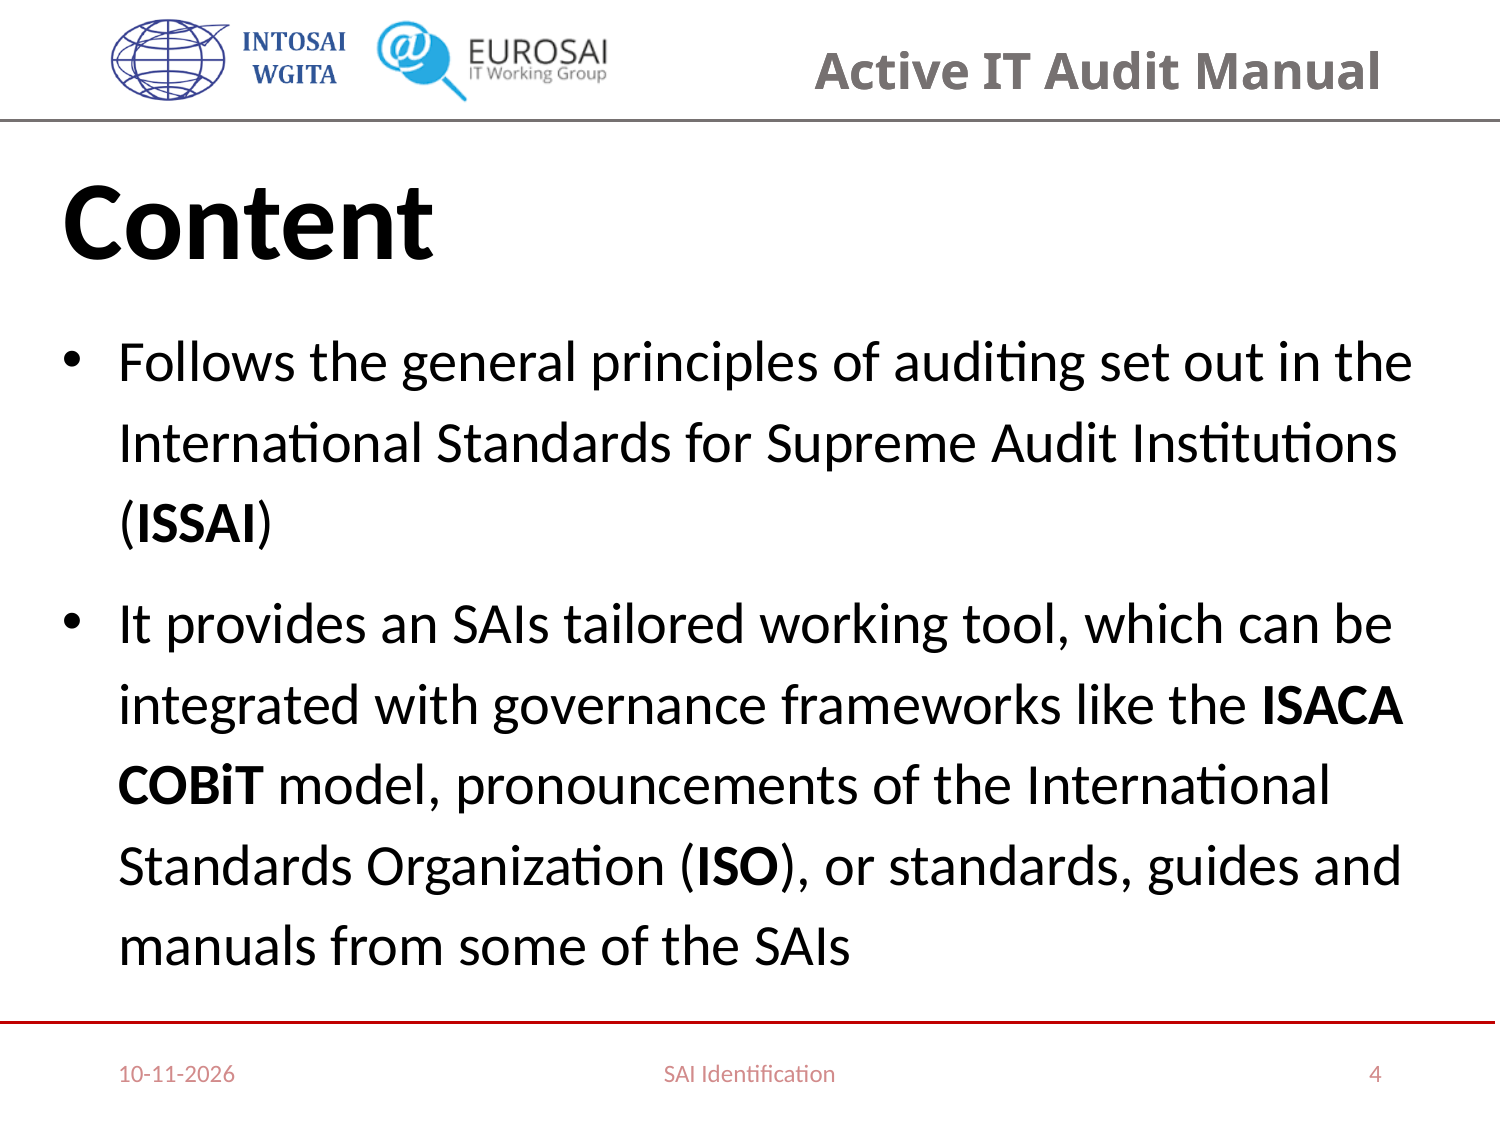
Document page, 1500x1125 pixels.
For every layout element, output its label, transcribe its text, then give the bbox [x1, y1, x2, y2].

footer SAI Identification [496, 1042, 1004, 1103]
picture [375, 18, 619, 105]
text_box Content [49, 139, 451, 290]
text_box Follows the general principles of auditing set out in the International Standards for Supreme Audit Institutions (ISSAI) It provides an SAIs tailored working tool, which can be integrated with governance frameworks like the ISACA COBiT model, pronouncements of the International Standards Organization (ISO), or standards, guides and manuals from some of the SAIs [47, 305, 1453, 985]
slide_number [103, 1042, 441, 1103]
picture [103, 13, 363, 106]
slide_number 4 [1059, 1042, 1397, 1103]
